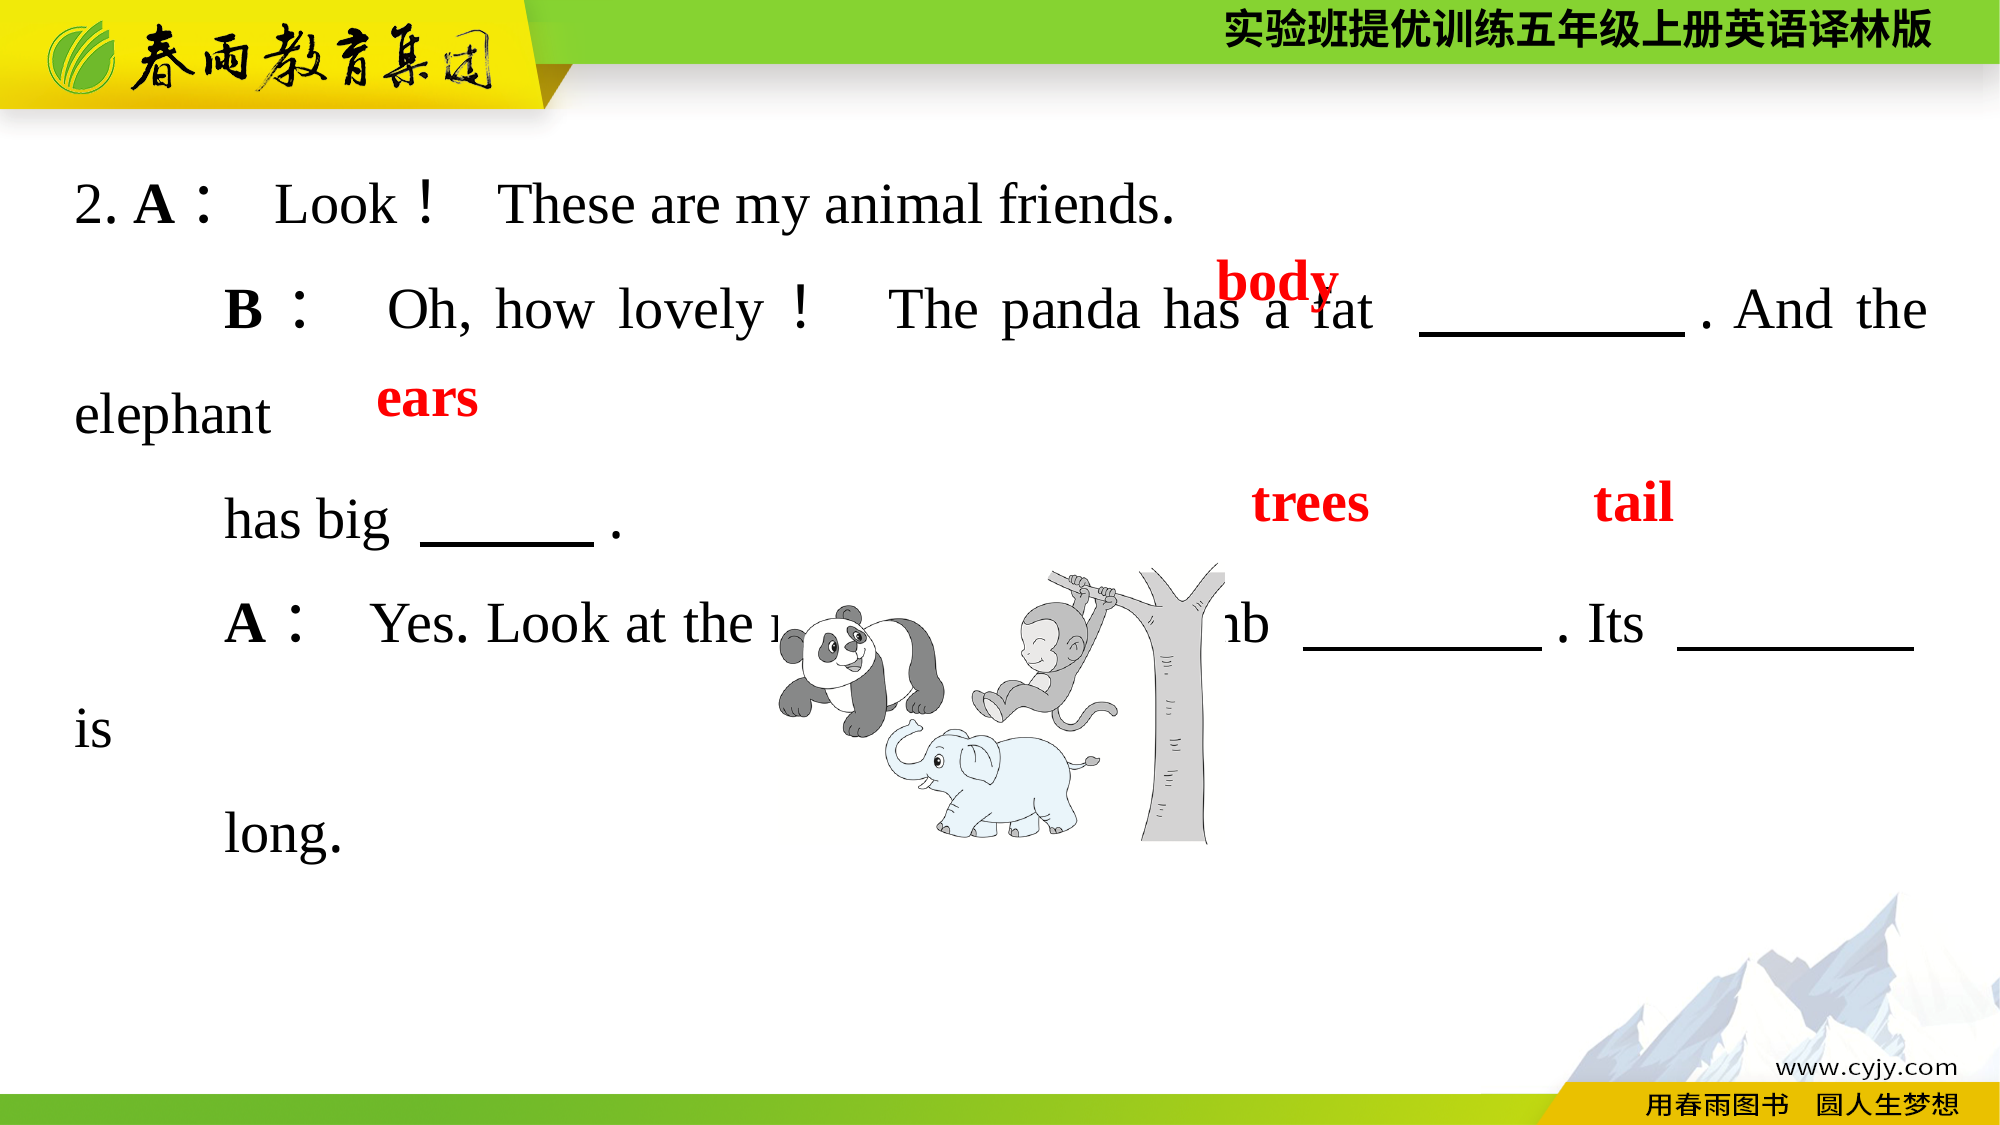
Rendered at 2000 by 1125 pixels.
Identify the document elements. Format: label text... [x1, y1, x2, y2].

text_box body [1201, 234, 1355, 320]
text_box trees [1236, 455, 1386, 540]
list 2. A： Look！ These are my animal friends. B： Oh, how lovely！ The panda has a fat . And the elephant has big . A： Yes. Look at the monkey. It can climb . Its is long. [59, 122, 1944, 668]
text_box tail [1579, 455, 1691, 540]
text_box ears [361, 350, 495, 436]
picture [0, 0, 2000, 1125]
